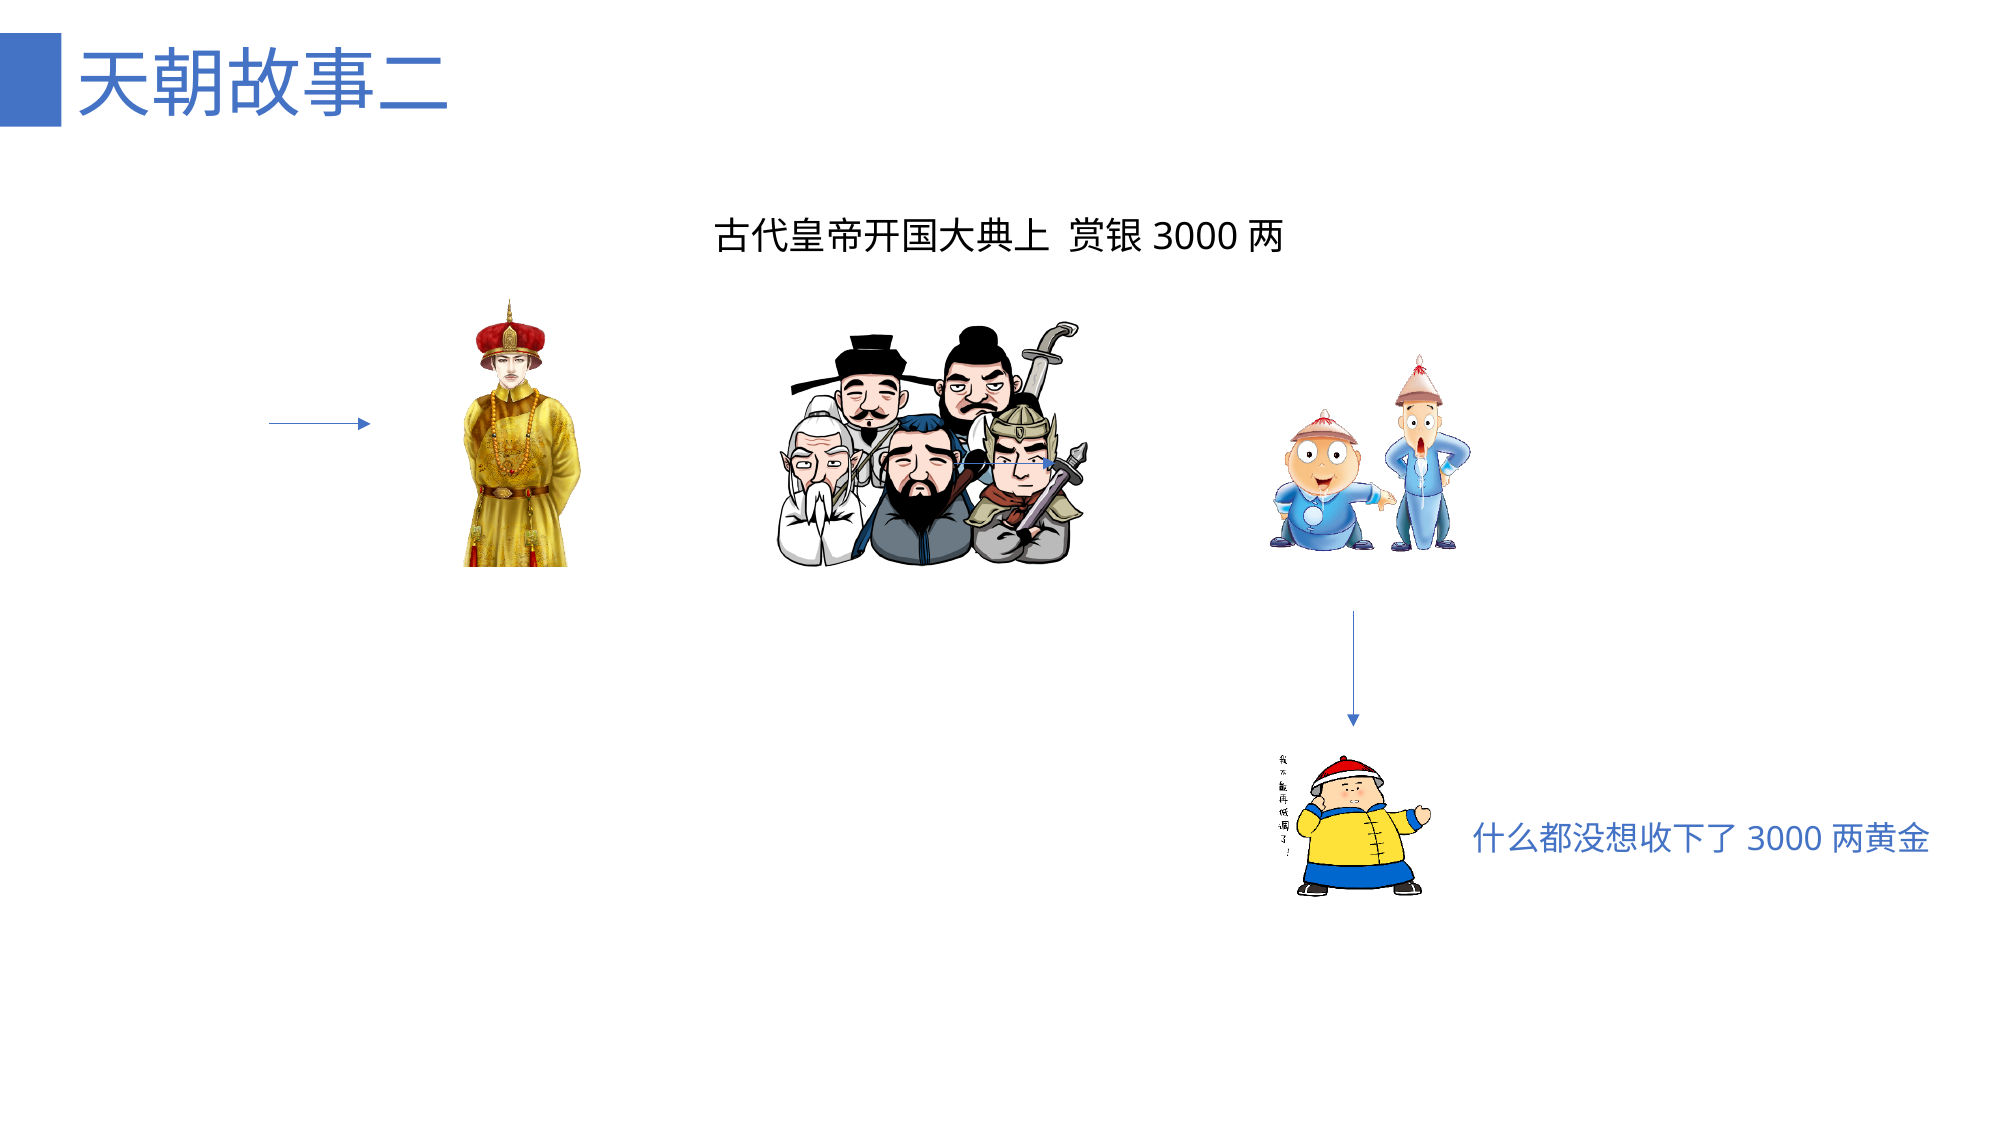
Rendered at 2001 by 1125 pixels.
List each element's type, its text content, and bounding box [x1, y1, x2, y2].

picture [1232, 680, 1478, 926]
picture [1244, 325, 1491, 571]
title 天朝故事二 [61, 38, 1000, 134]
picture [415, 291, 619, 567]
text_box 古代皇帝开国大典上 赏银3000两 [698, 189, 1819, 286]
text_box 什么都没想收下了3000两黄金 [1478, 791, 2000, 888]
picture [776, 321, 1088, 567]
